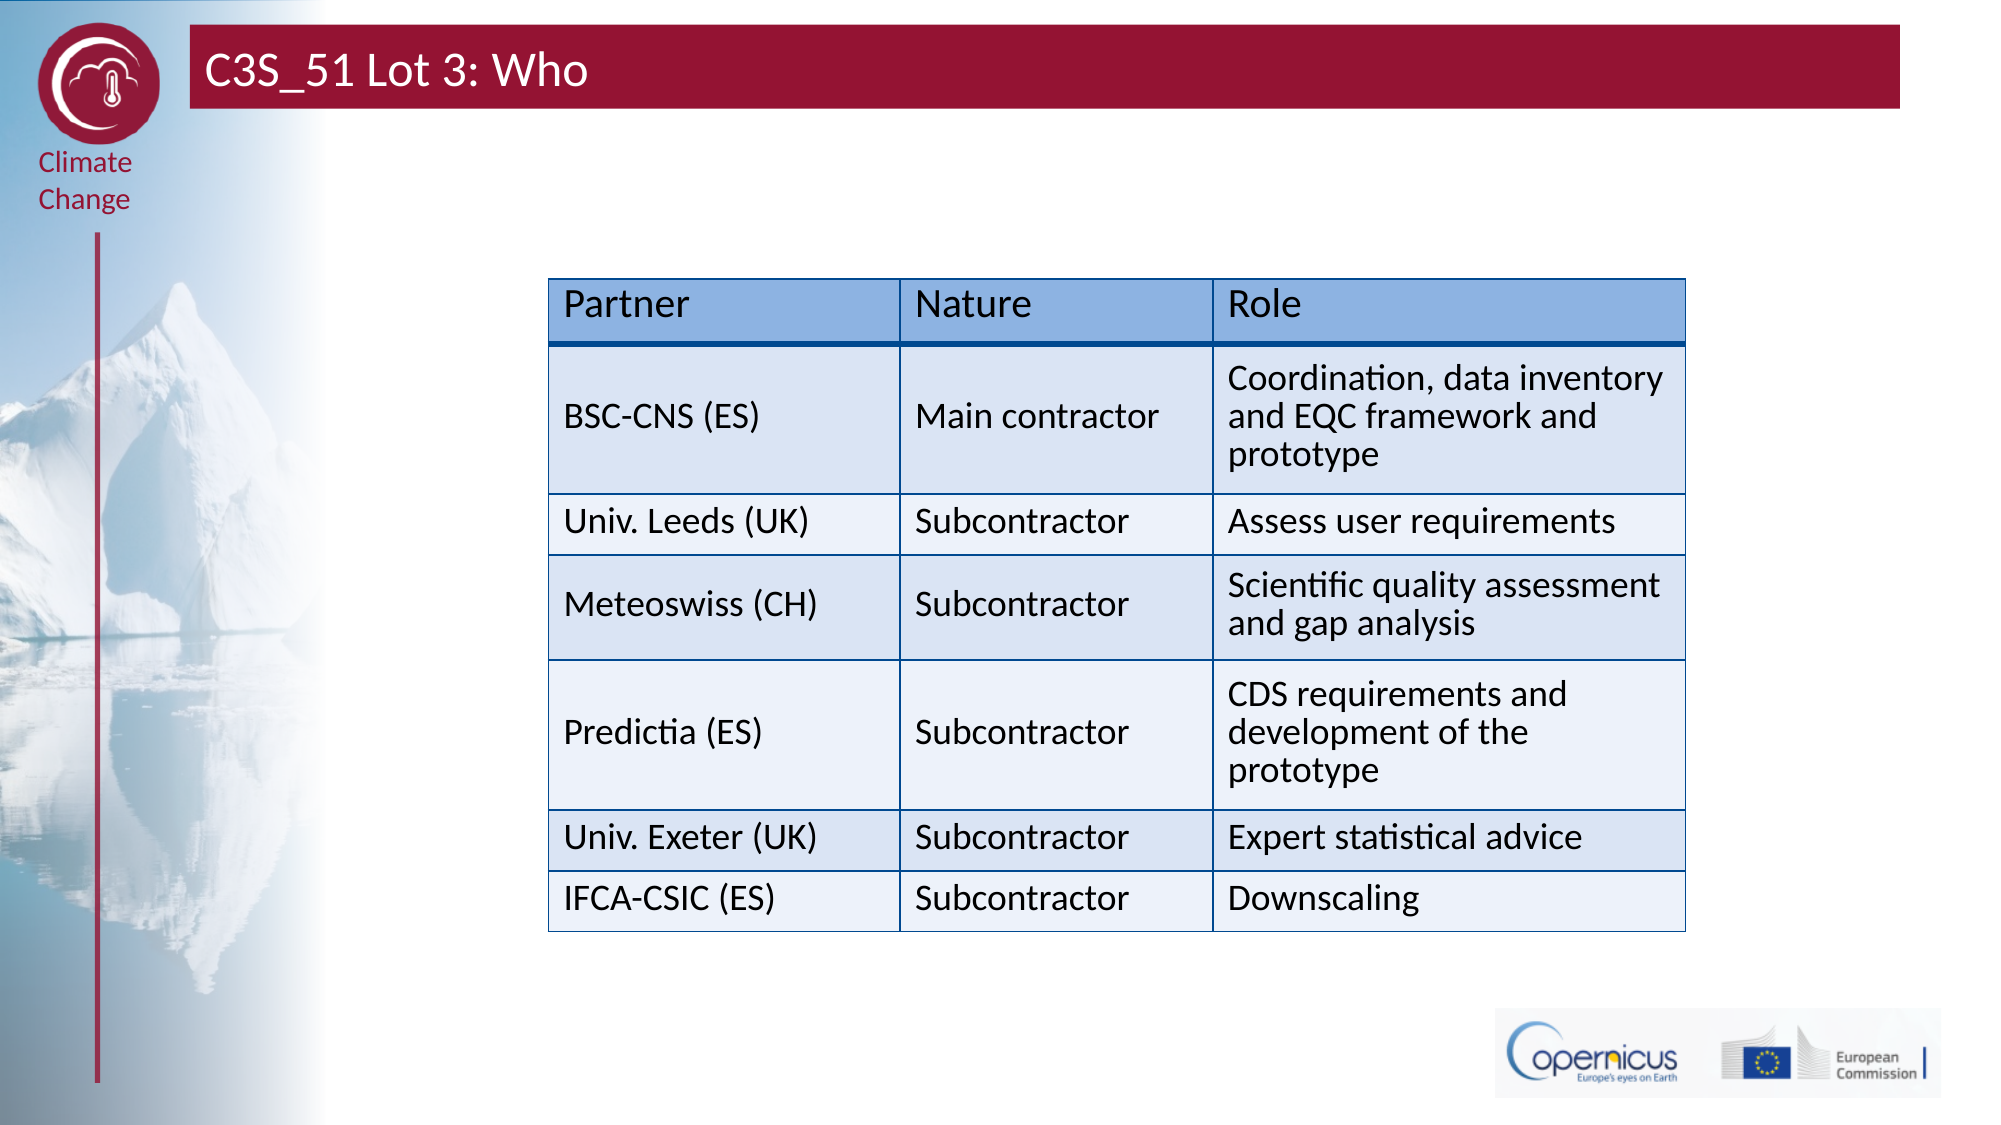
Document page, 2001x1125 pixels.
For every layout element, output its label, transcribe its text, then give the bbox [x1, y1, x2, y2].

table_cell Univ. Exeter (UK) [549, 811, 899, 870]
table_cell CDS requirements and development of the prototype [1214, 661, 1685, 809]
table_cell IFCA-CSIC (ES) [549, 872, 899, 931]
table_cell Univ. Leeds (UK) [549, 495, 899, 554]
table_header Role [1214, 280, 1685, 341]
table_cell Subcontractor [901, 811, 1212, 870]
table_header Nature [901, 280, 1212, 341]
table_cell Main contractor [901, 347, 1212, 493]
table_header Partner [549, 280, 899, 341]
table_cell Expert statistical advice [1214, 811, 1685, 870]
picture [1495, 1008, 1942, 1098]
table_cell Subcontractor [901, 556, 1212, 659]
table_cell Predictia (ES) [549, 661, 899, 809]
table_cell Coordination, data inventory and EQC framework and prototype [1214, 347, 1685, 493]
table_cell Subcontractor [901, 495, 1212, 554]
table_cell Scientific quality assessment and gap analysis [1214, 556, 1685, 659]
title C3S_51 Lot 3: Who [189, 24, 1900, 109]
table_cell Assess user requirements [1214, 495, 1685, 554]
table_cell Subcontractor [901, 872, 1212, 931]
table_cell Downscaling [1214, 872, 1685, 931]
table_cell Meteoswiss (CH) [549, 556, 899, 659]
picture [25, 4, 171, 155]
table_cell BSC-CNS (ES) [549, 347, 899, 493]
table_cell Subcontractor [901, 661, 1212, 809]
